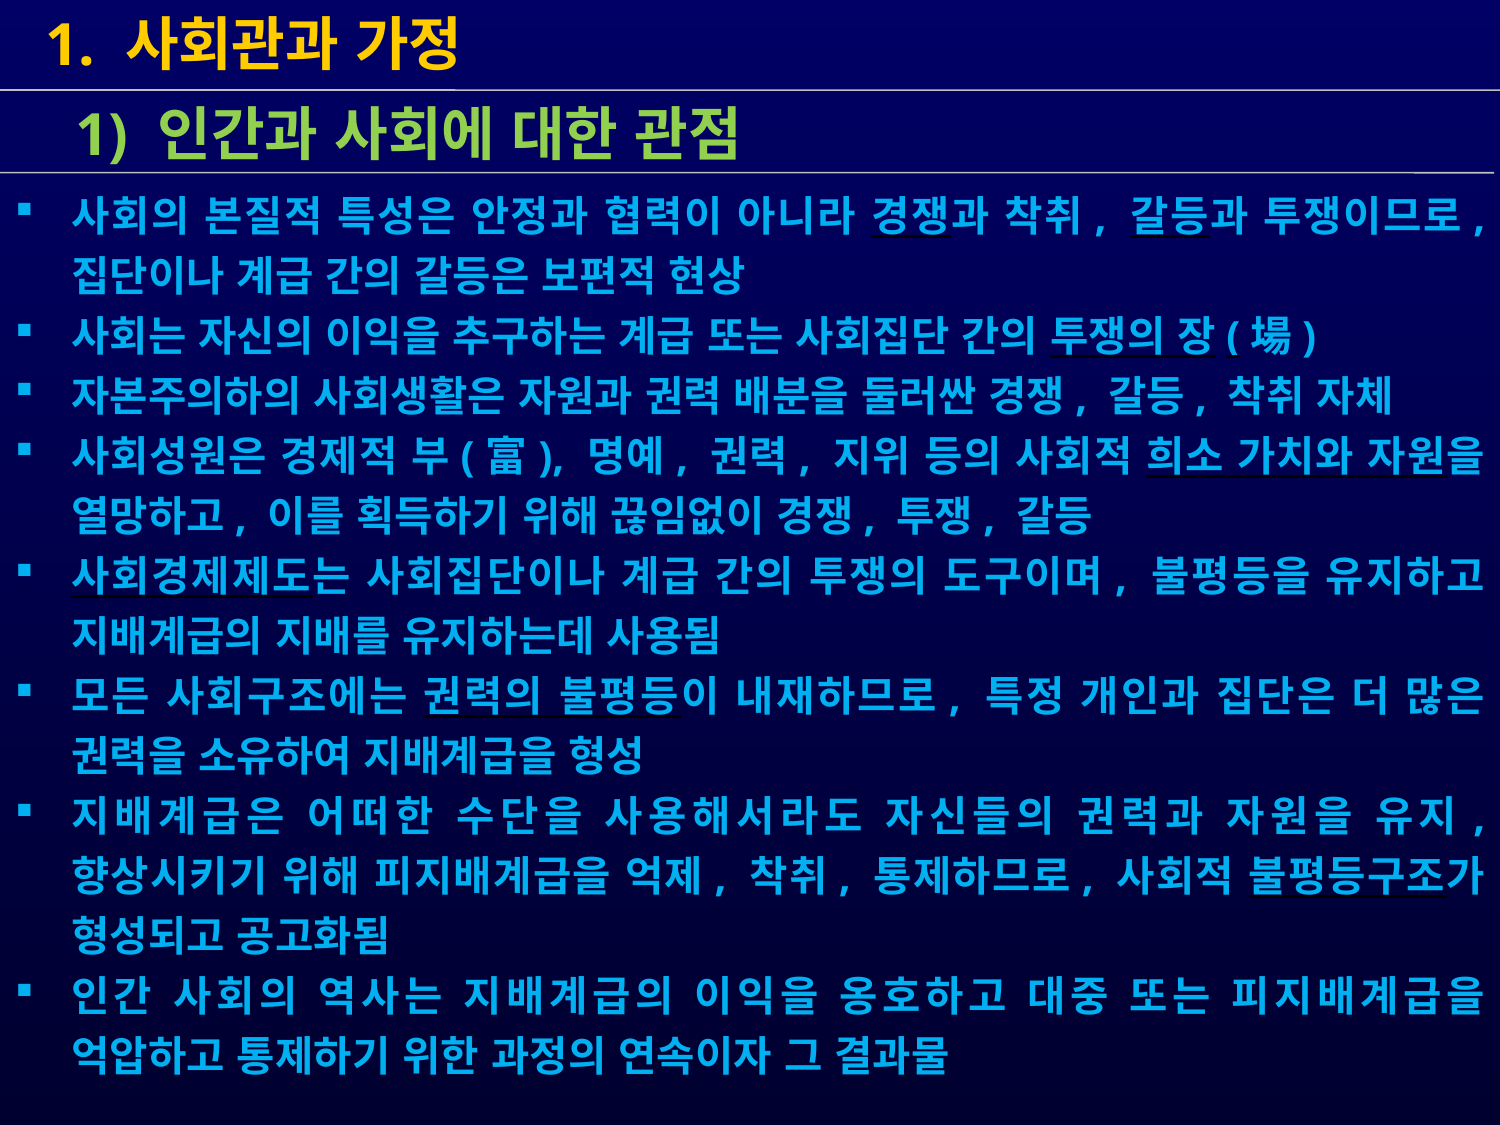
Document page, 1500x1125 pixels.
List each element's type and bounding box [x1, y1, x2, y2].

text_box [0, 0, 1500, 1089]
